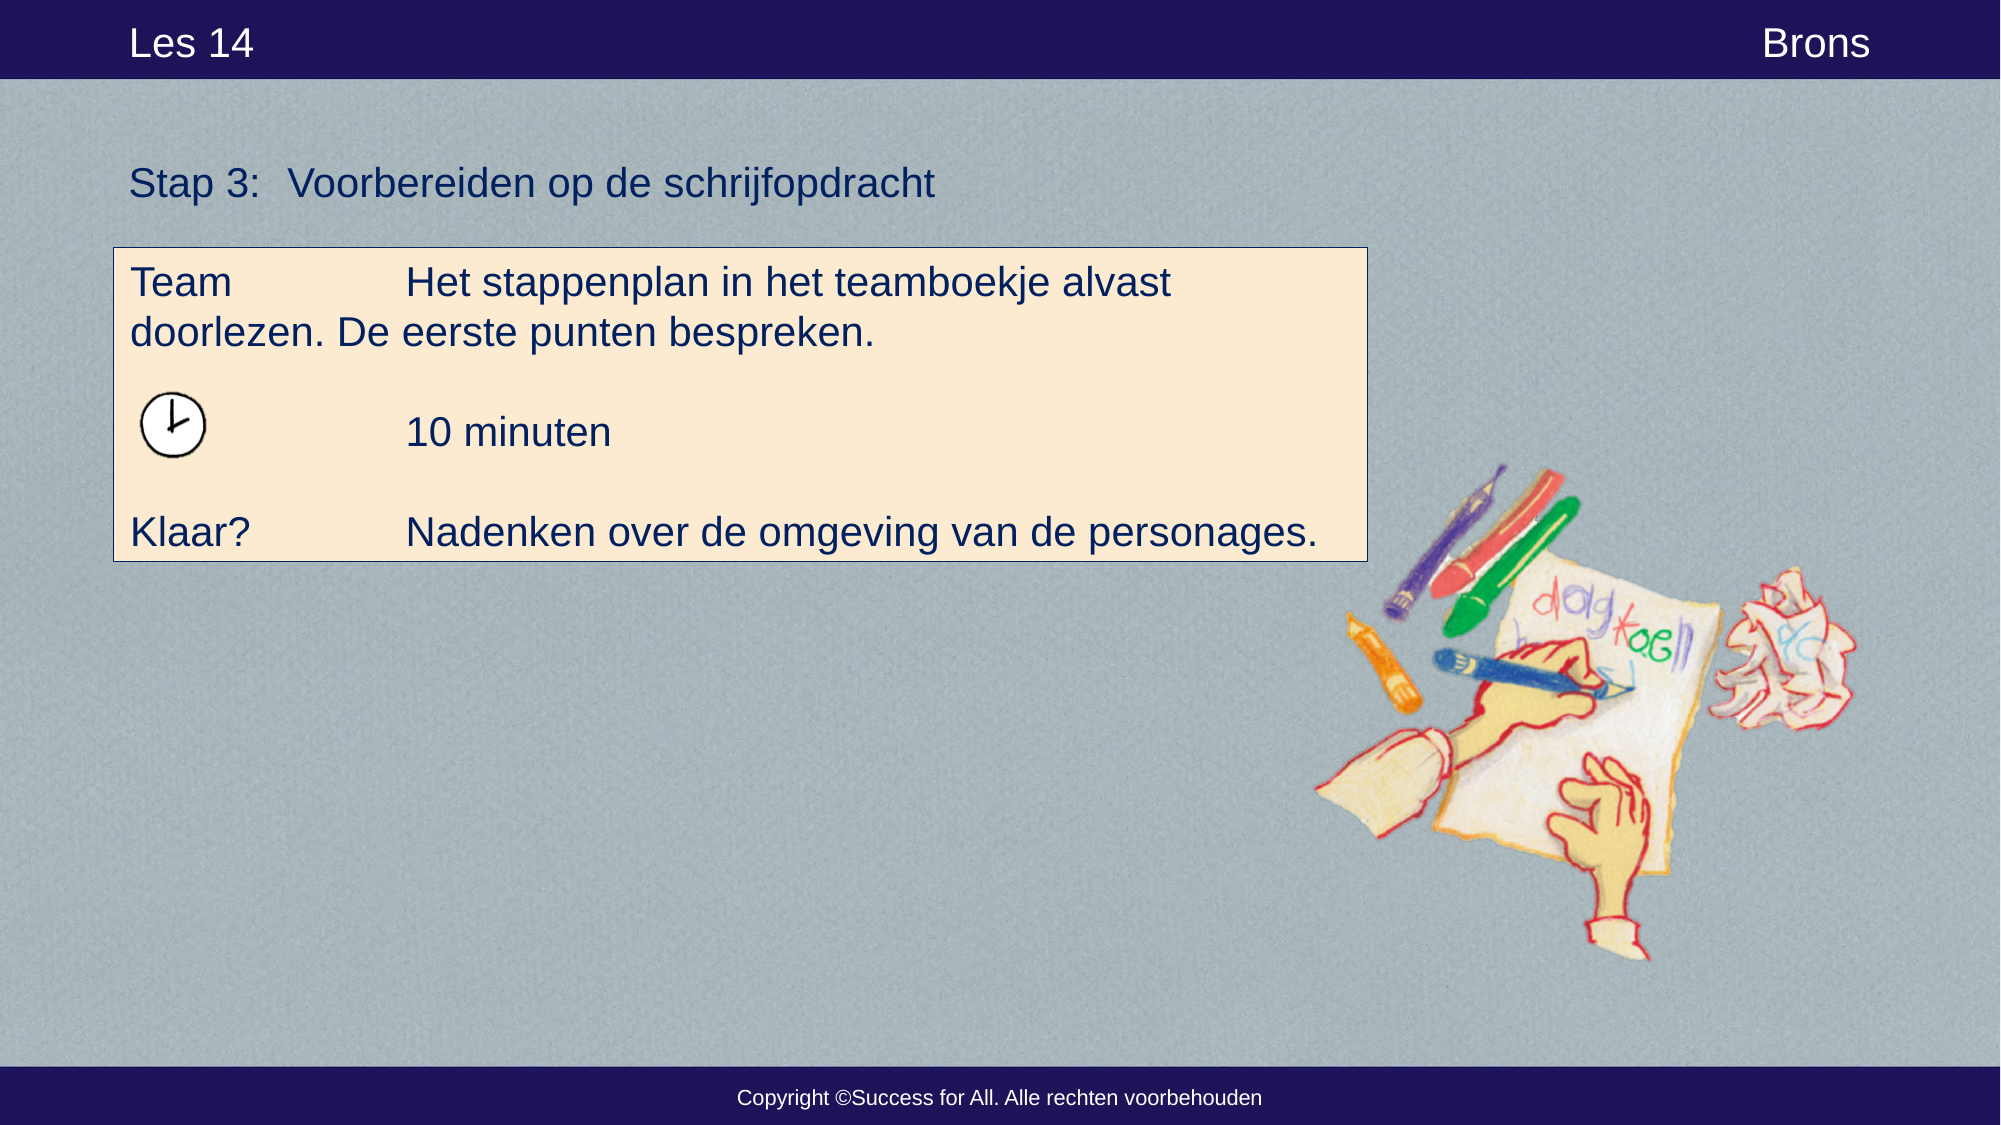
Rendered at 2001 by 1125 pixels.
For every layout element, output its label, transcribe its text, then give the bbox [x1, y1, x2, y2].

text_box Stap 3: Voorbereiden op de schrijfopdracht [113, 148, 1301, 214]
text_box Team Het stappenplan in het teamboekje alvast doorlezen. De eerste punten bespreken. 10 minuten Klaar? Nadenken over de omgeving van de personages. [113, 247, 1368, 562]
picture [0, 0, 2001, 1125]
text_box Les 14 [114, 8, 354, 73]
text_box Brons [999, 8, 1886, 73]
text_box Copyright ©Success for All. Alle rechten voorbehouden [0, 1076, 2000, 1125]
